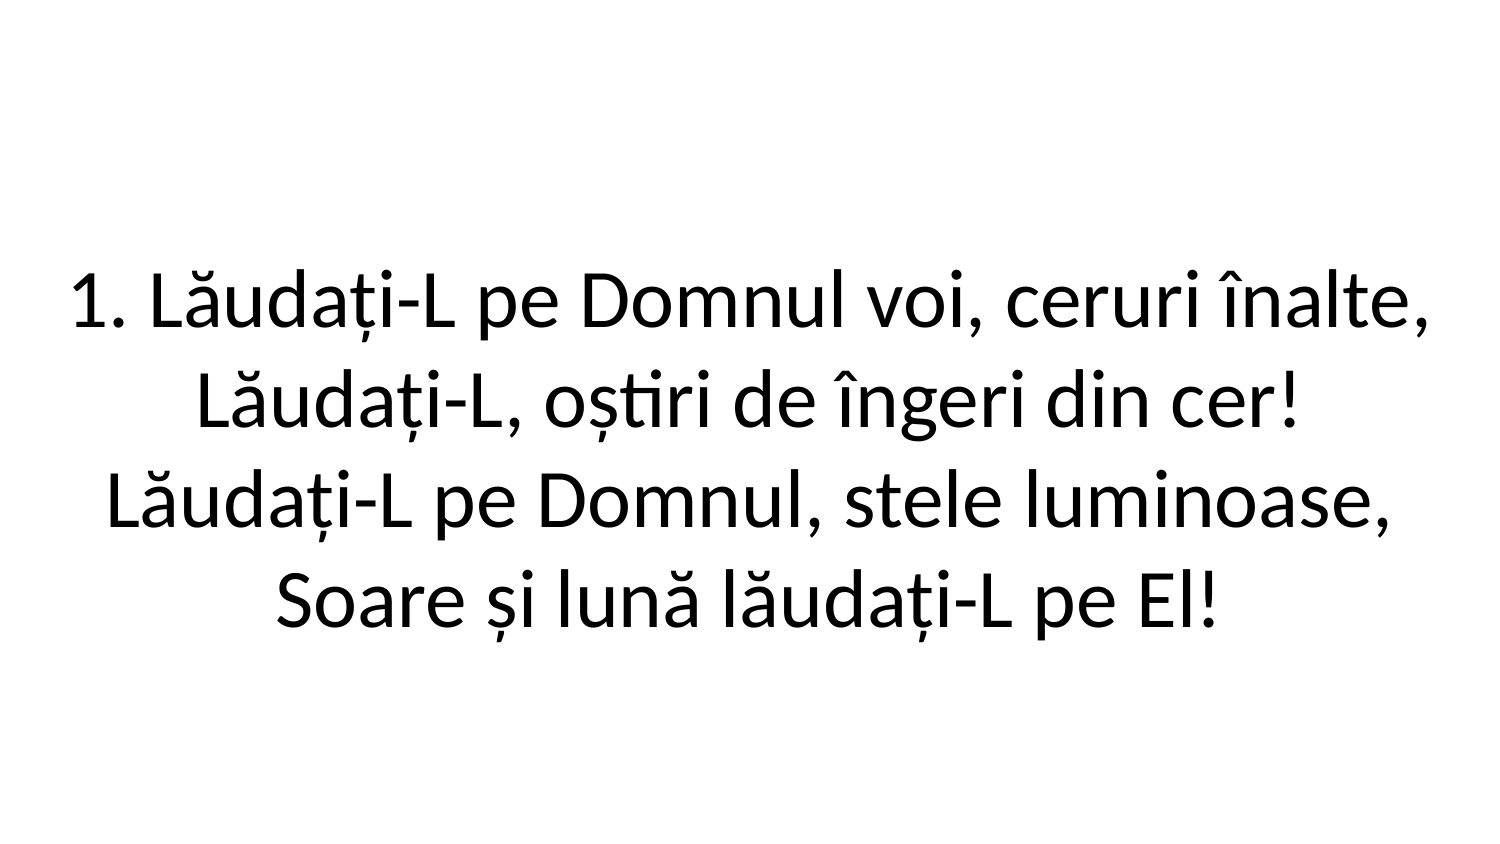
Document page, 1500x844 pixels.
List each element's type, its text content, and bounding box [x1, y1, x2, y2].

text_box 1. Lăudați-L pe Domnul voi, ceruri înalte, Lăudați-L, oștiri de îngeri din cer! Lăudați-L pe Domnul, stele luminoase, Soare și lună lăudați-L pe El! [51, 192, 1449, 652]
